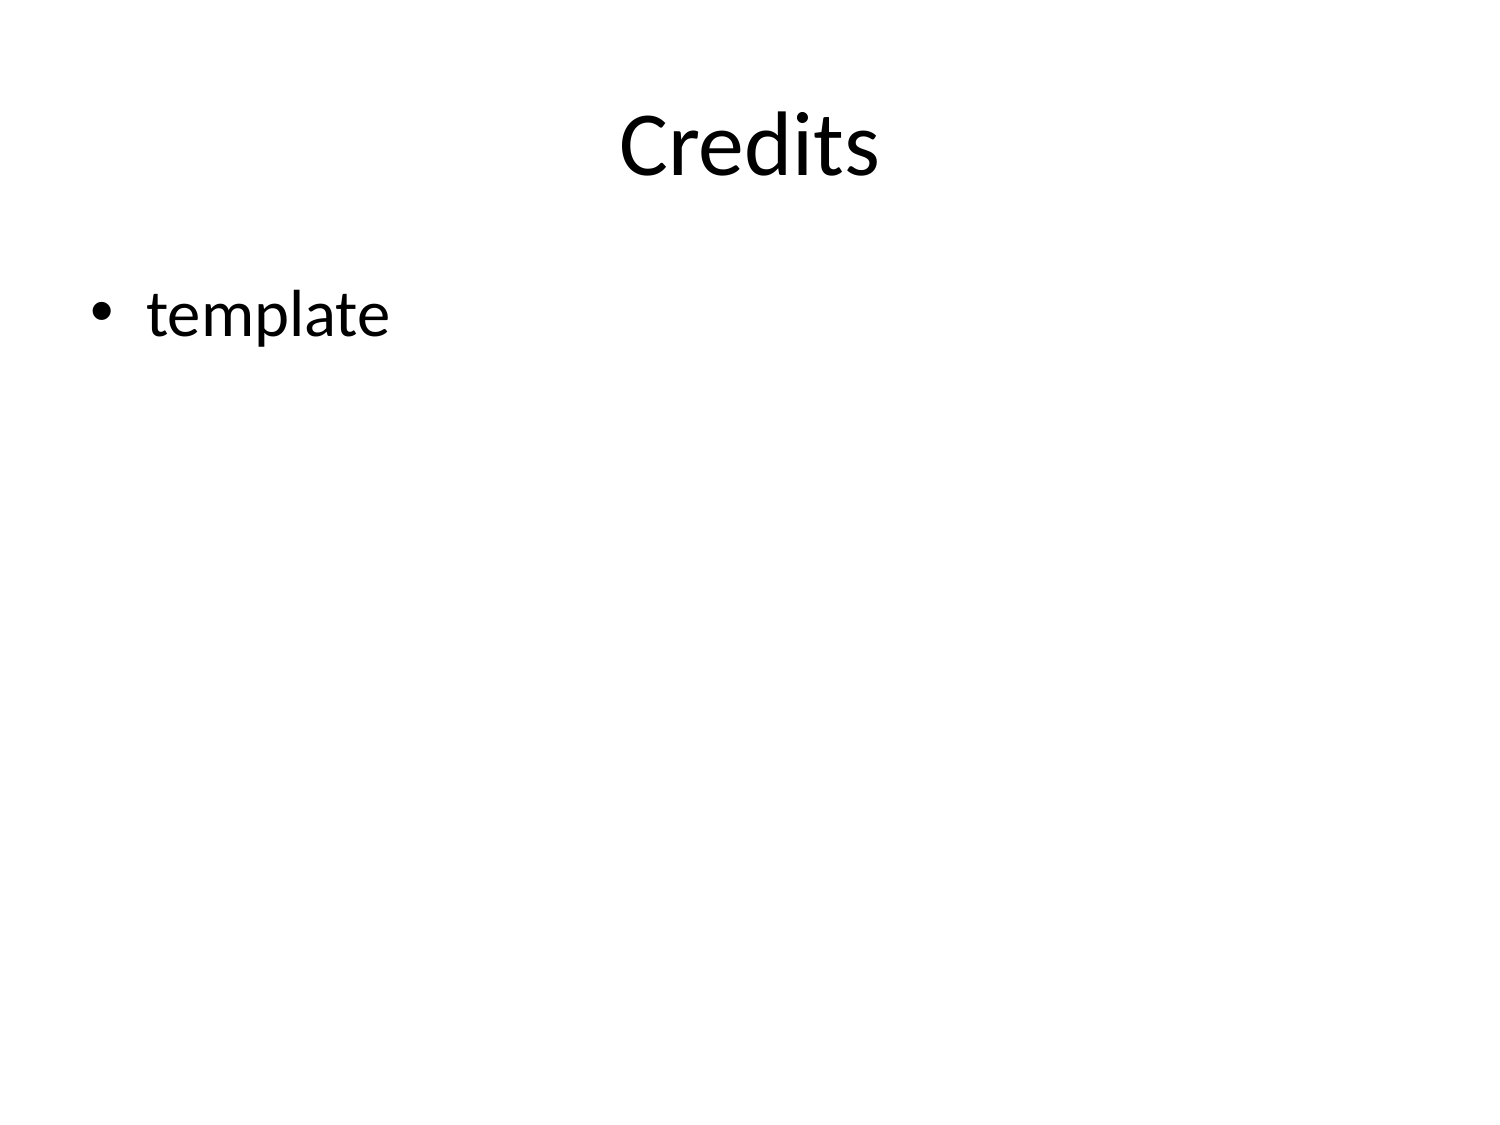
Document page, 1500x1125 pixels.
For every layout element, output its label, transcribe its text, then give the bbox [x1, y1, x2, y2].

list template [75, 262, 1425, 1005]
title Credits [75, 45, 1425, 233]
